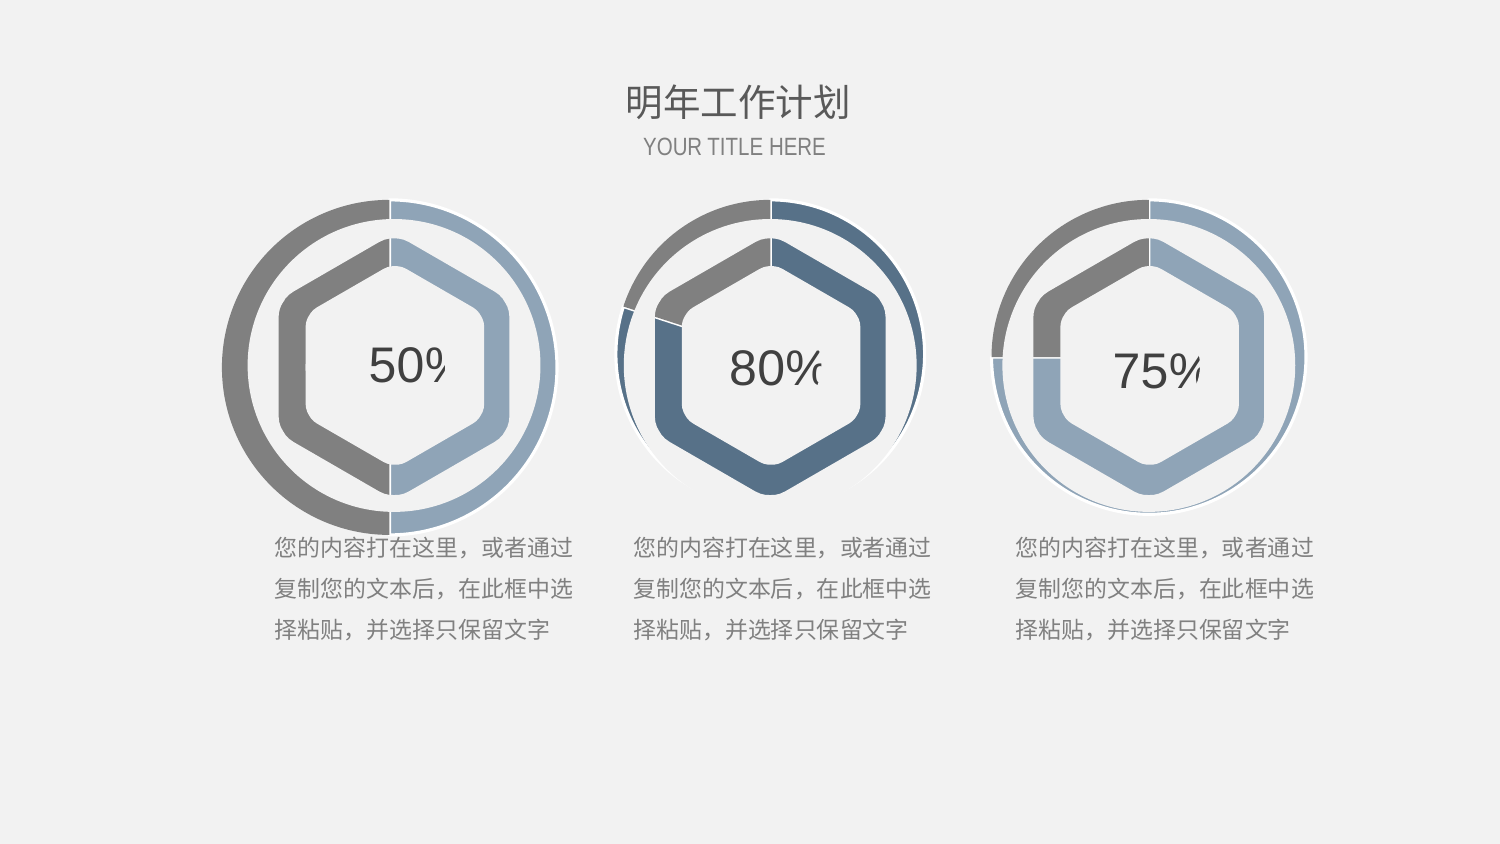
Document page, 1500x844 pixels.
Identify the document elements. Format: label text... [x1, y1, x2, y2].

text_box 您的内容打在这里，或者通过复制您的文本后，在此框中选择粘贴，并选择只保留文字 [1000, 542, 1333, 651]
text_box 您的内容打在这里，或者通过复制您的文本后，在此框中选择粘贴，并选择只保留文字 [618, 542, 951, 651]
text_box YOUR TITLE HERE [626, 123, 843, 169]
chart [83, 192, 1460, 542]
text_box 明年工作计划 [569, 71, 907, 132]
text_box 您的内容打在这里，或者通过复制您的文本后，在此框中选择粘贴，并选择只保留文字 [259, 542, 592, 651]
